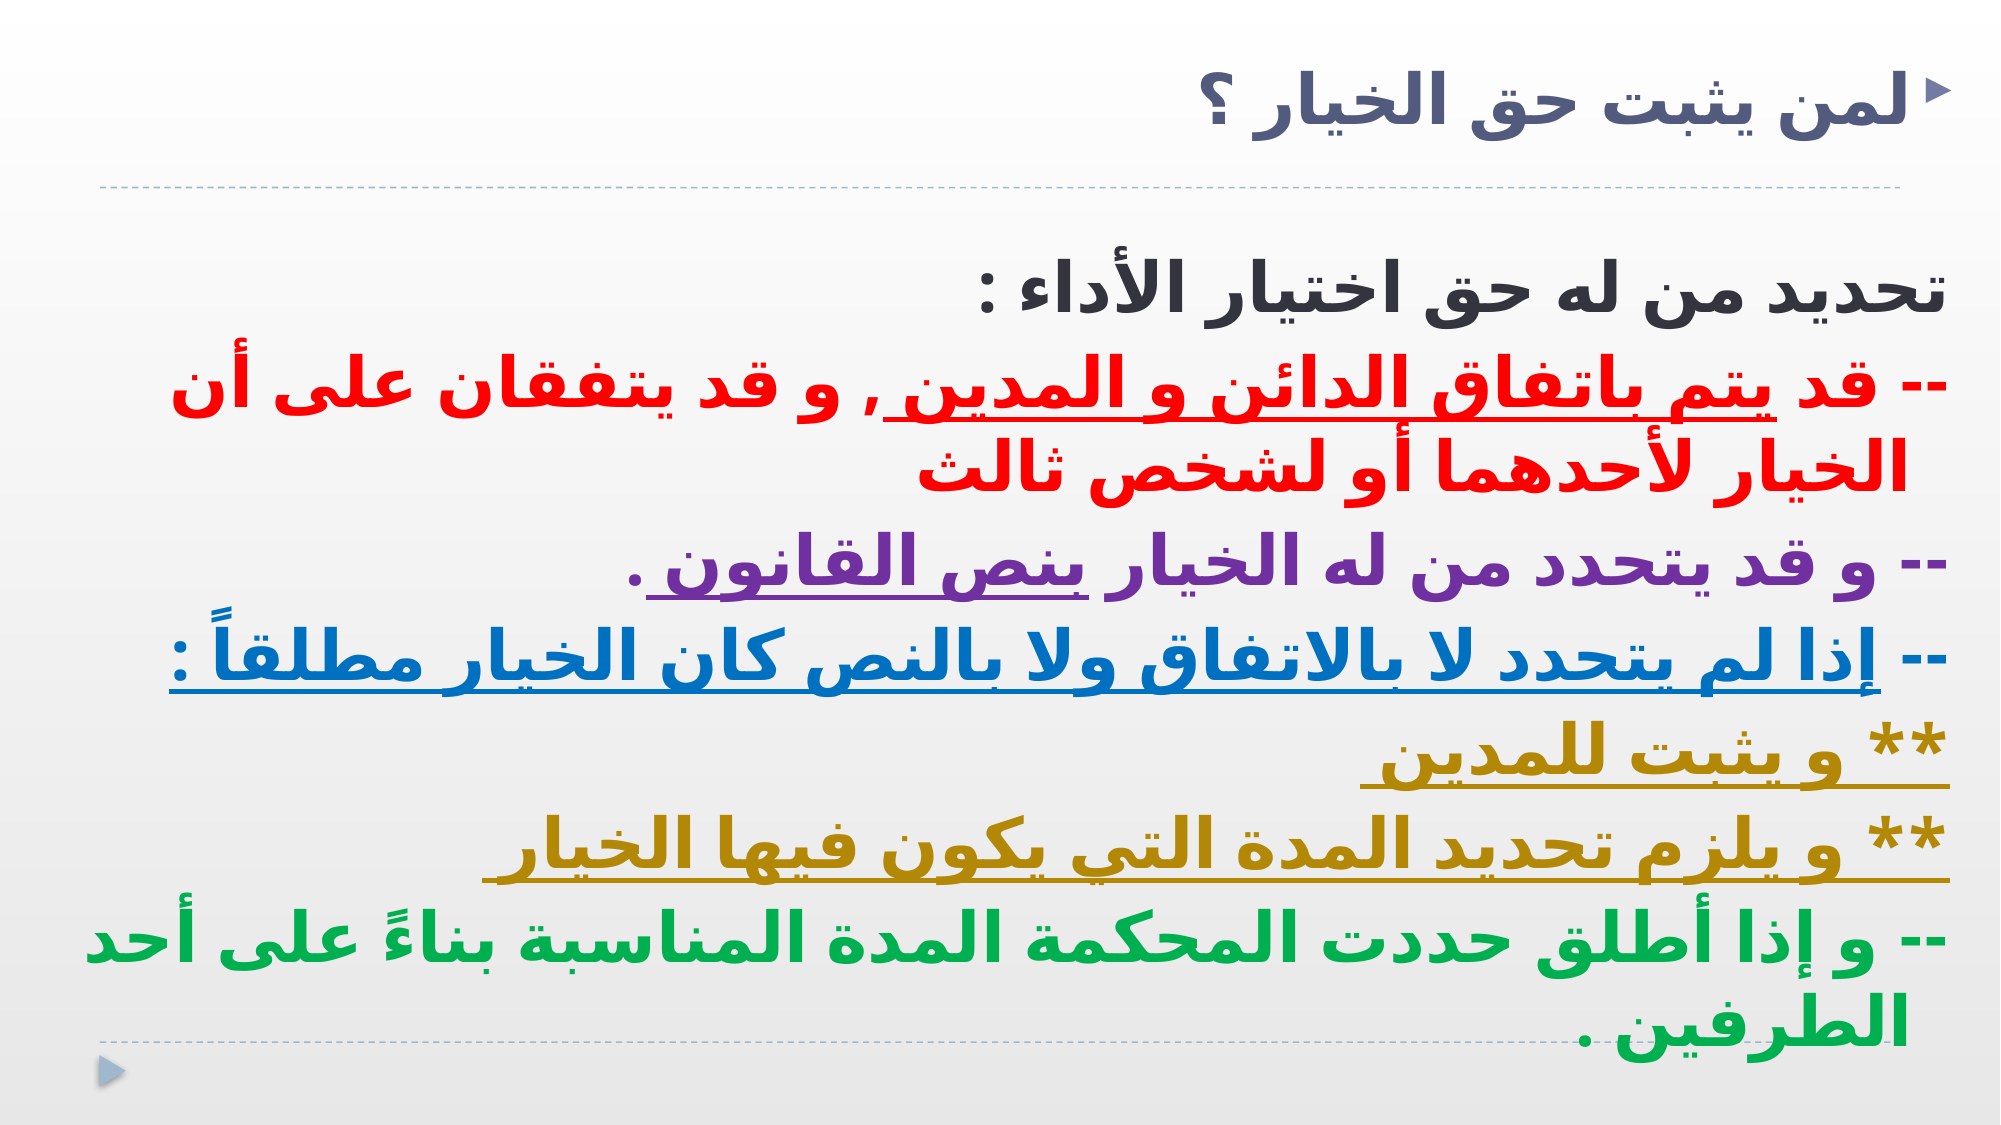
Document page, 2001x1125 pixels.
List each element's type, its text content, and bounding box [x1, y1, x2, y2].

list لمن يثبت حق الخيار ؟ تحديد من له حق اختيار الأداء : -- قد يتم باتفاق الدائن و المدين , و قد يتفقان على أن الخيار لأحدهما أو لشخص ثالث -- و قد يتحدد من له الخيار بنص القانون . -- إذا لم يتحدد لا بالاتفاق ولا بالنص كان الخيار مطلقاً : ** و يثبت للمدين ** و يلزم تحديد المدة التي يكون فيها الخيار -- و إذا أطلق حددت المحكمة المدة المناسبة بناءً على أحد الطرفين . [36, 46, 1966, 1077]
